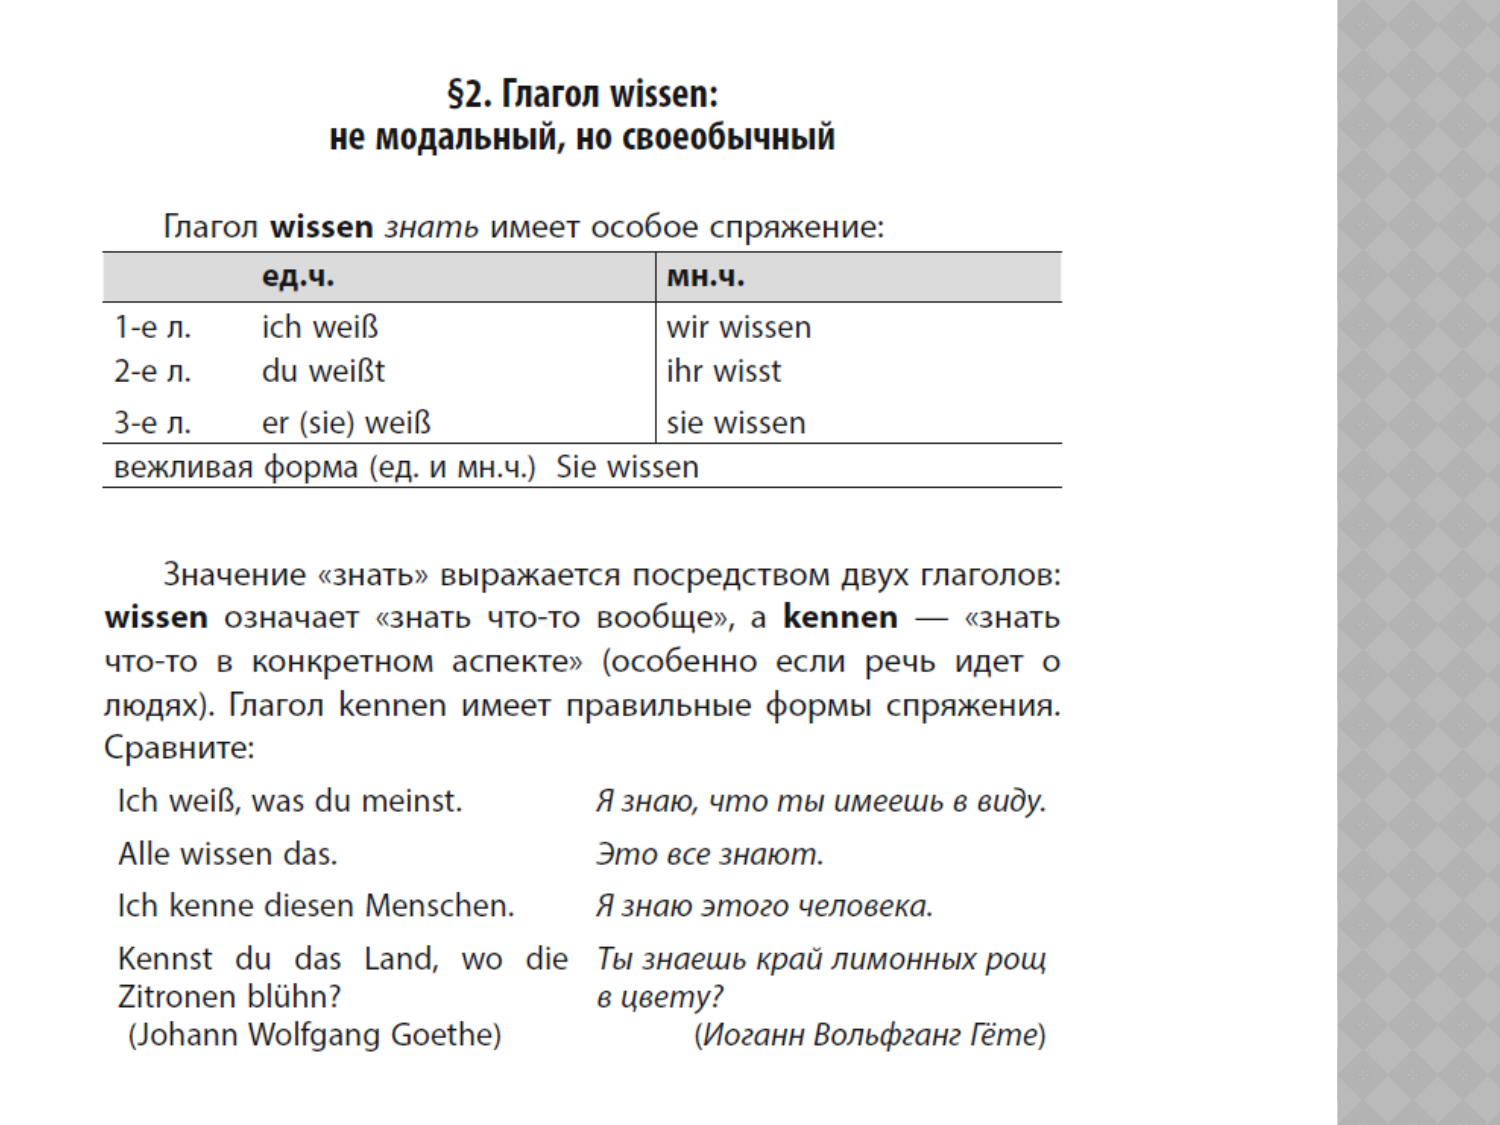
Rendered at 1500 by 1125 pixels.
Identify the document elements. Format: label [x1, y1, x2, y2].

list [88, 54, 1152, 1074]
